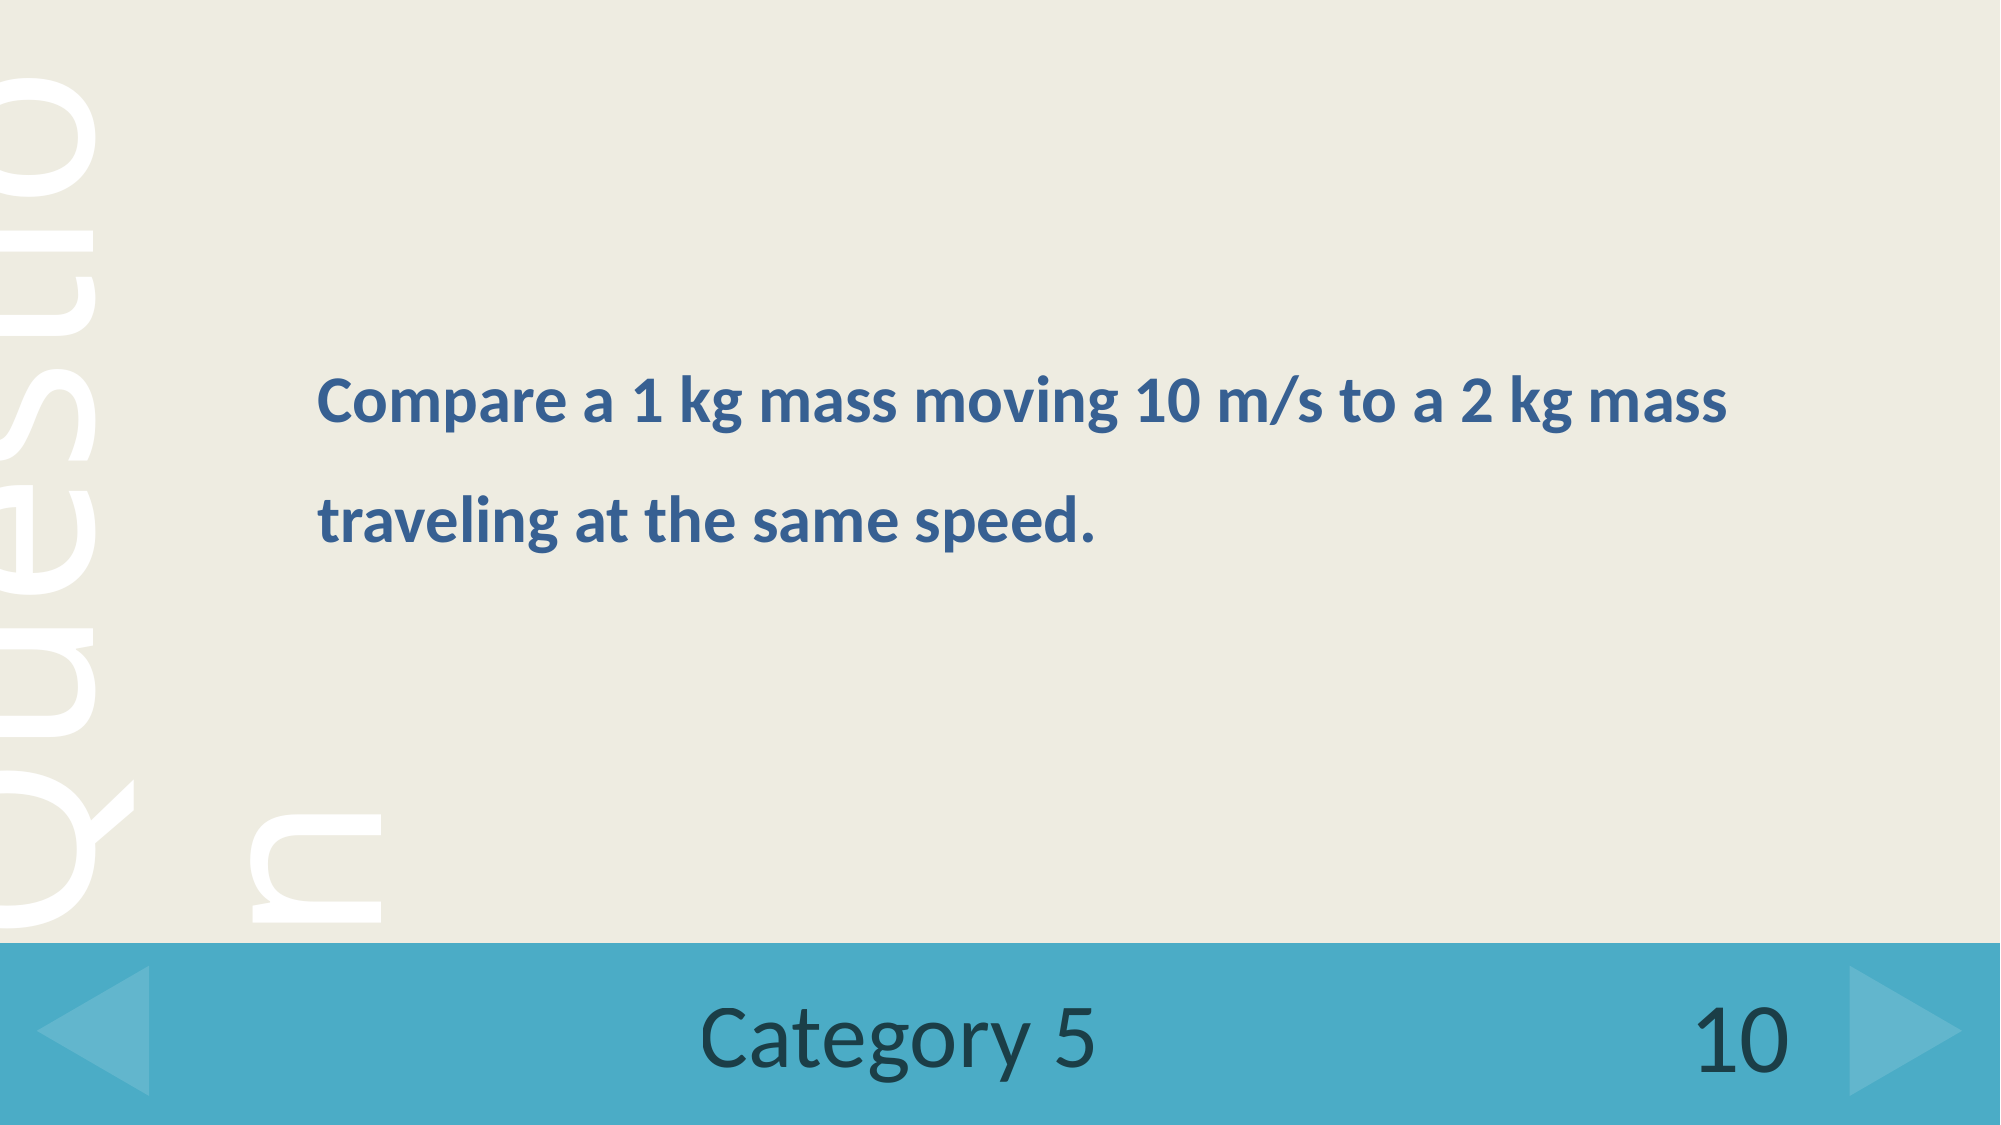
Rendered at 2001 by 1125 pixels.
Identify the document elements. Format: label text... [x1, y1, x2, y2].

title Category 5 [0, 937, 1800, 1125]
list Compare a 1 kg mass moving 10 m/s to a 2 kg mass traveling at the same speed. [302, 142, 1843, 850]
list 10 [1800, 967, 1806, 1097]
